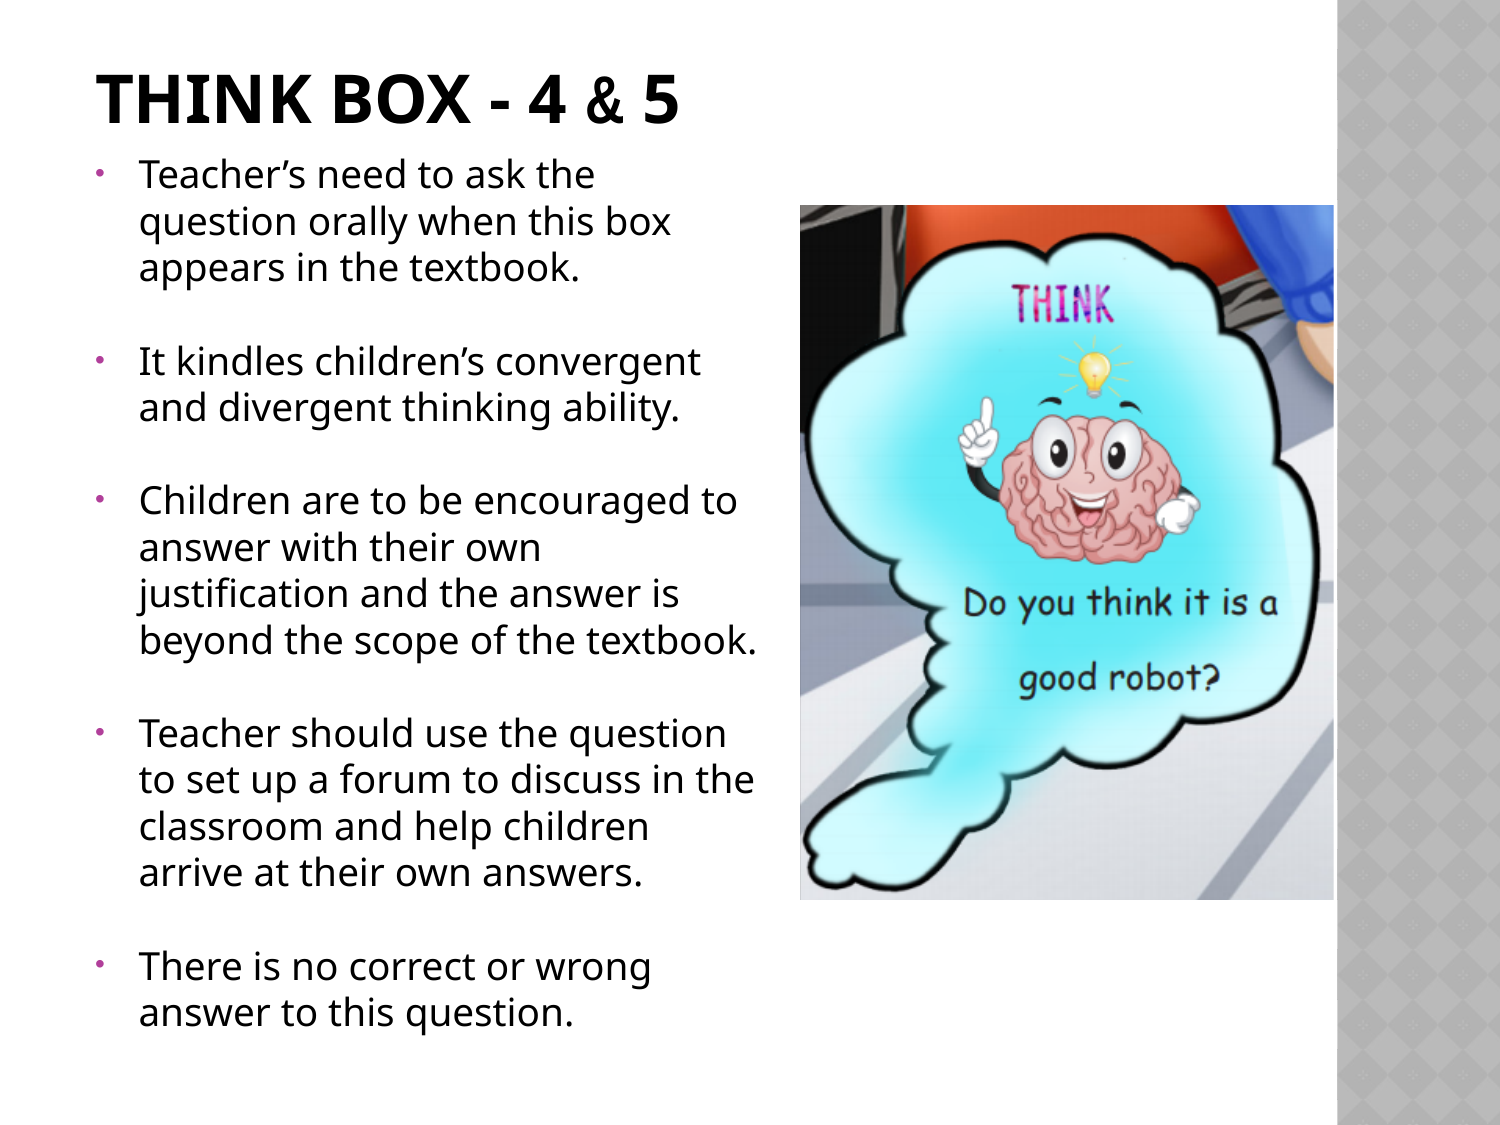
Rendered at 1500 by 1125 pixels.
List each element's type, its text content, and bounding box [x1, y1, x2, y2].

title THINK box - 4 & 5 [87, 37, 750, 138]
picture [799, 205, 1334, 901]
list Teacher’s need to ask the question orally when this box appears in the textbook. It kindles children’s convergent and divergent thinking ability. Children are to be encouraged to answer with their own justification and the answer is beyond the scope of the textbook. Teacher should use the question to set up a forum to discuss in the classroom and help children arrive at their own answers. There is no correct or wrong answer to this question. [87, 149, 763, 1063]
